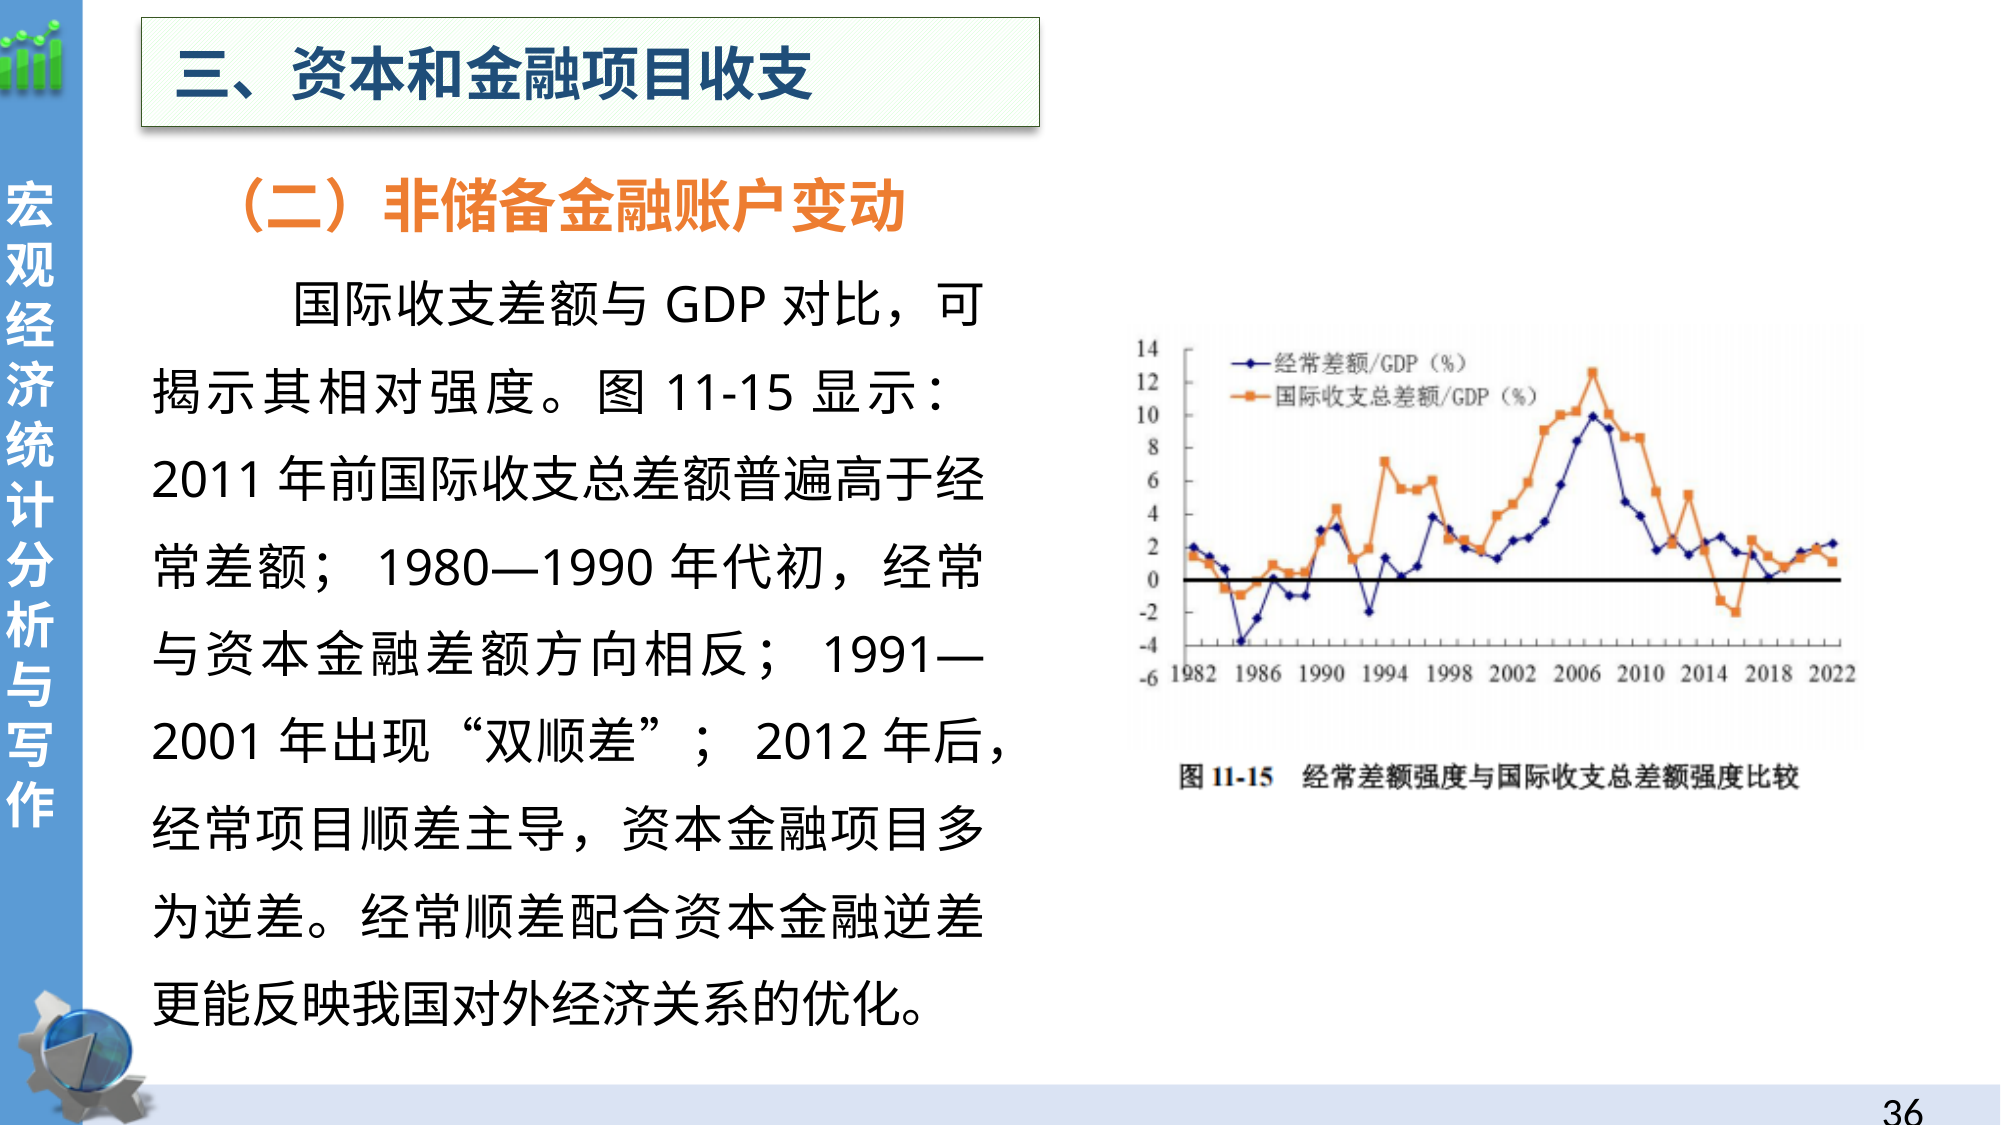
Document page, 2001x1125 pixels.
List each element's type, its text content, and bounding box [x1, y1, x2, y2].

slide_number 35 [1786, 1085, 1940, 1125]
list [1000, 215, 1968, 393]
text_box 三、资本和金融项目收支 [141, 17, 1040, 126]
picture [0, 0, 2001, 1125]
text_box 国际收支差额与GDP对比，可揭示其相对强度。图11-15显示：2011年前国际收支总差额普遍高于经常差额；1980—1990年代初，经常与资本金融差额方向相反；1991—2001年出现“双顺差”；2012年后，经常项目顺差主导，资本金融项目多为逆差。经常顺差配合资本金融逆差更能反映我国对外经济关系的优化。 [98, 237, 1000, 1040]
text_box （二）非储备金融账户变动 [84, 126, 1432, 247]
